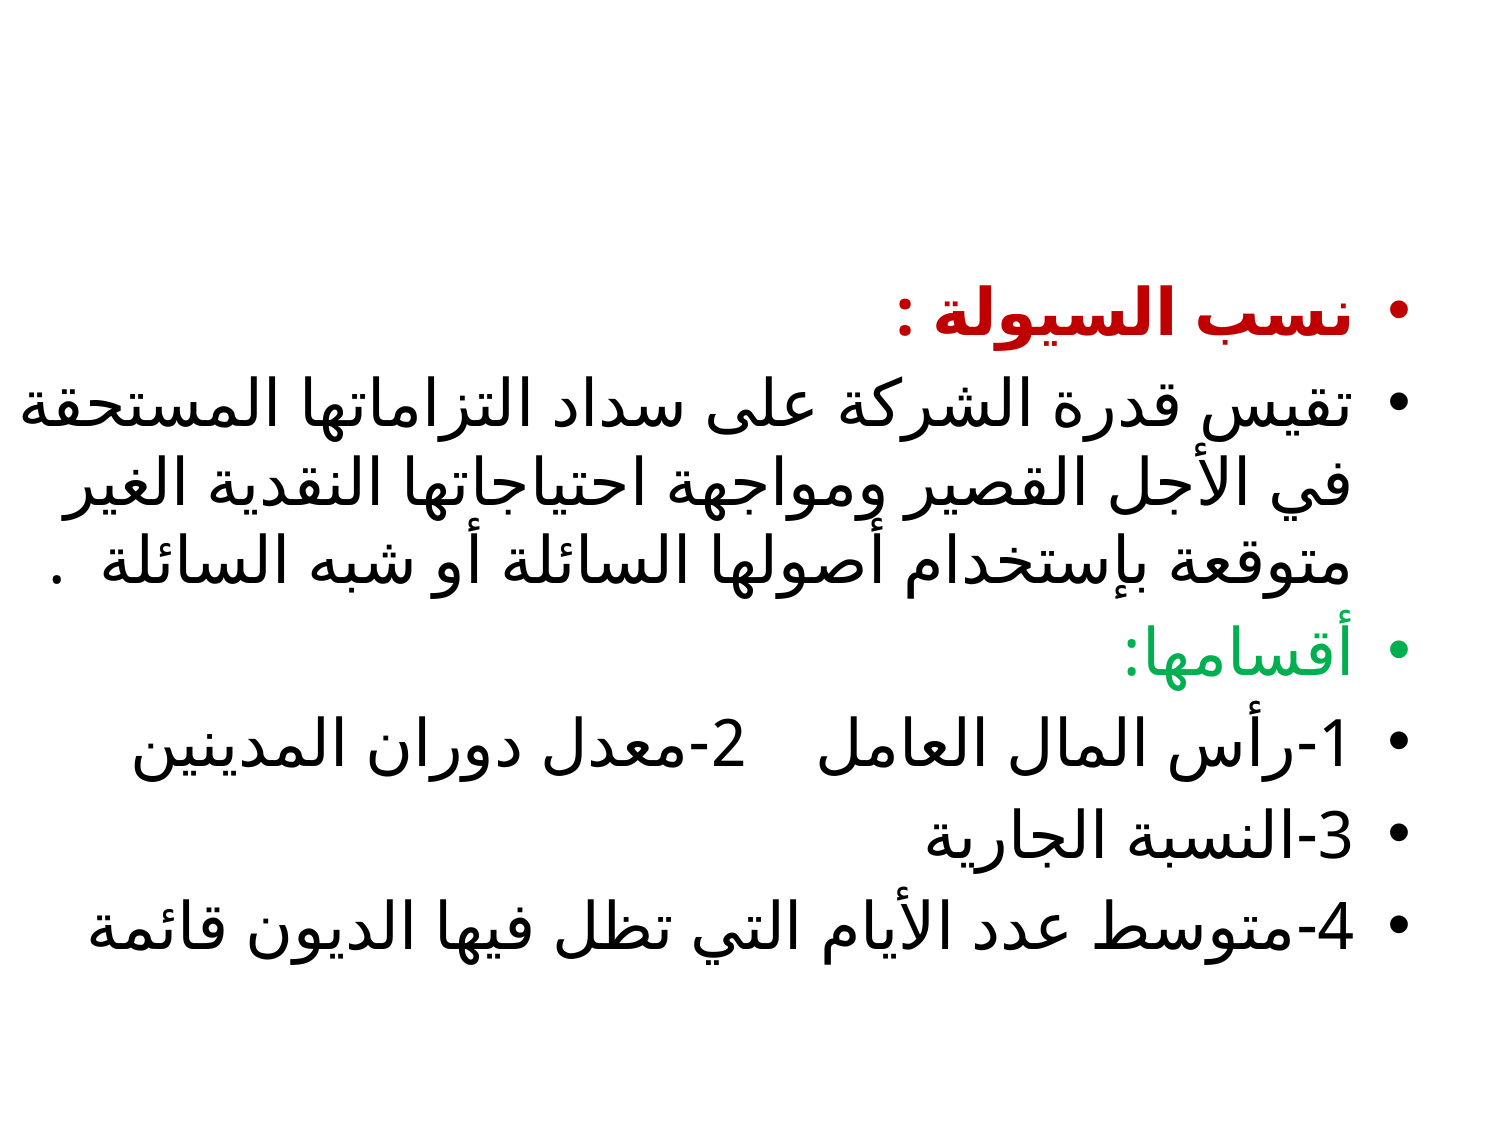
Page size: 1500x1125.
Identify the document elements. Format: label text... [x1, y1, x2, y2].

list نسب السيولة : تقيس قدرة الشركة على سداد التزاماتها المستحقة في الأجل القصير ومواجهة احتياجاتها النقدية الغير متوقعة بإستخدام أصولها السائلة أو شبه السائلة . أقسامها: 1-رأس المال العامل 2-معدل دوران المدينين 3-النسبة الجارية 4-متوسط عدد الأيام التي تظل فيها الديون قائمة [0, 262, 1425, 1005]
